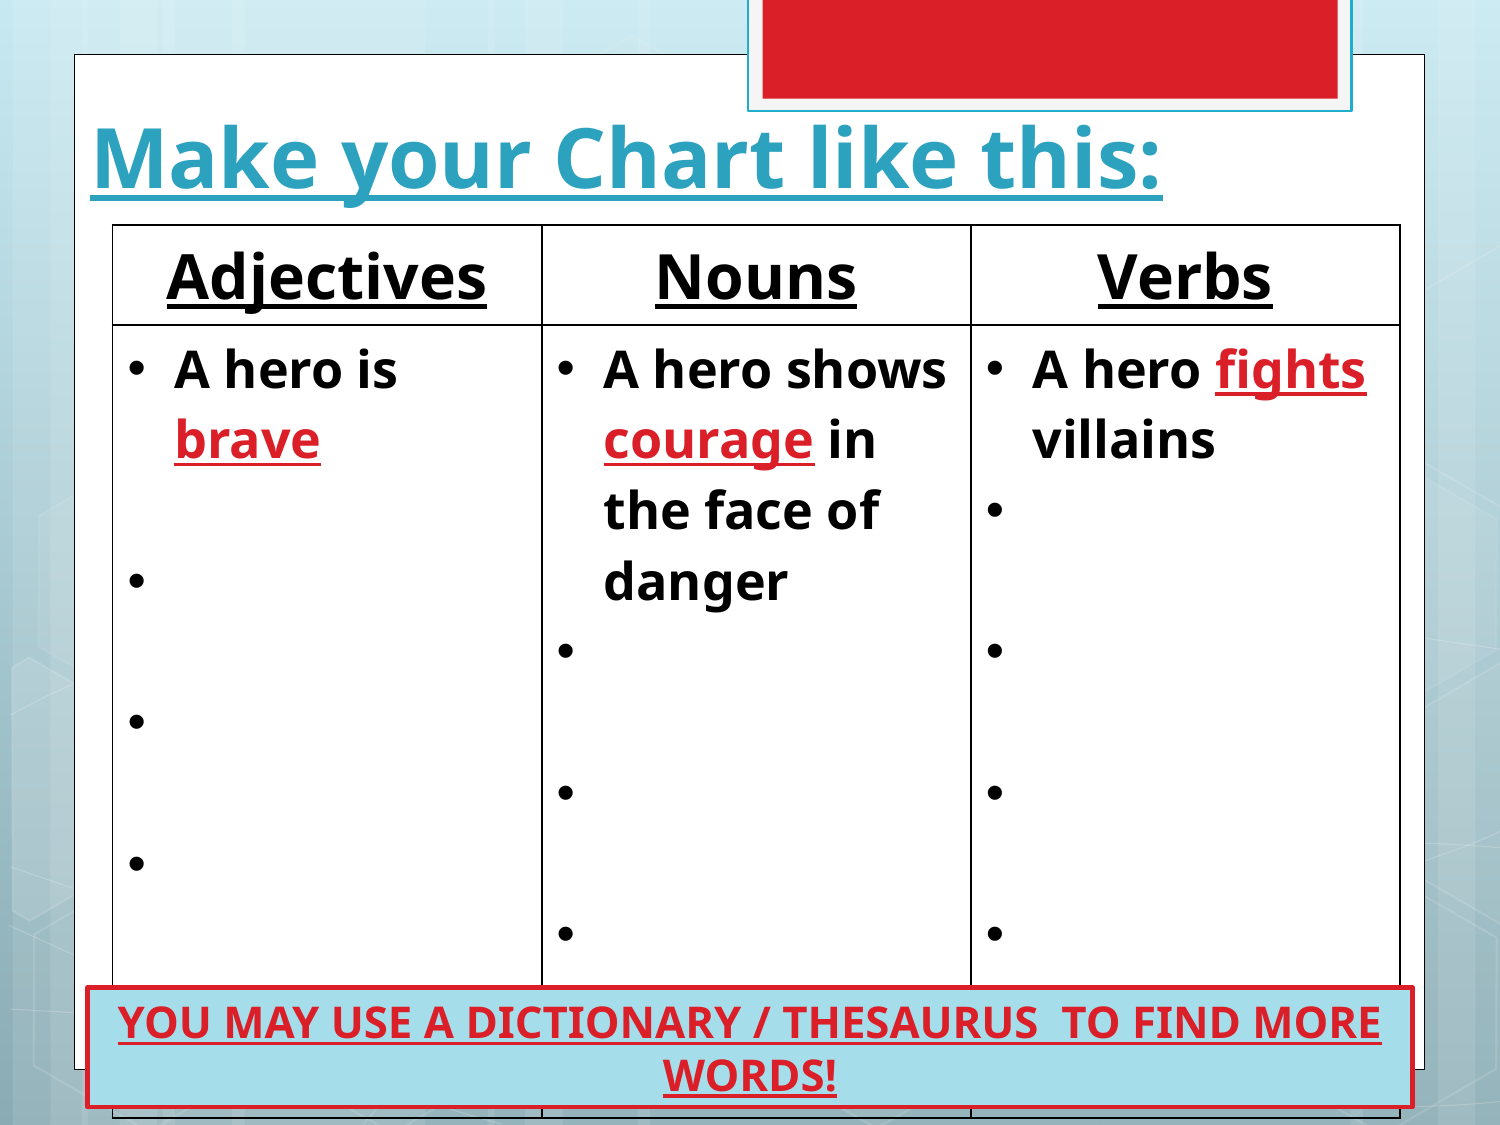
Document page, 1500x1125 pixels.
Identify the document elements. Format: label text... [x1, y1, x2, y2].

table_header Nouns [543, 226, 970, 324]
table_header Verbs [972, 226, 1399, 324]
text_box YOU MAY USE A DICTIONARY / THESAURUS TO FIND MORE WORDS! [87, 987, 1413, 1108]
table_cell A hero shows courage in the face of danger [543, 326, 970, 987]
table_header Adjectives [113, 226, 541, 324]
table_cell A hero shows courage in the face of danger [543, 1108, 970, 1117]
table_cell A hero fights villains [972, 1108, 1399, 1117]
table_cell A hero is brave [113, 326, 541, 987]
title Make your Chart like this: [75, 24, 1228, 213]
table_cell A hero is brave [113, 1108, 541, 1117]
table_cell A hero fights villains [972, 326, 1399, 987]
